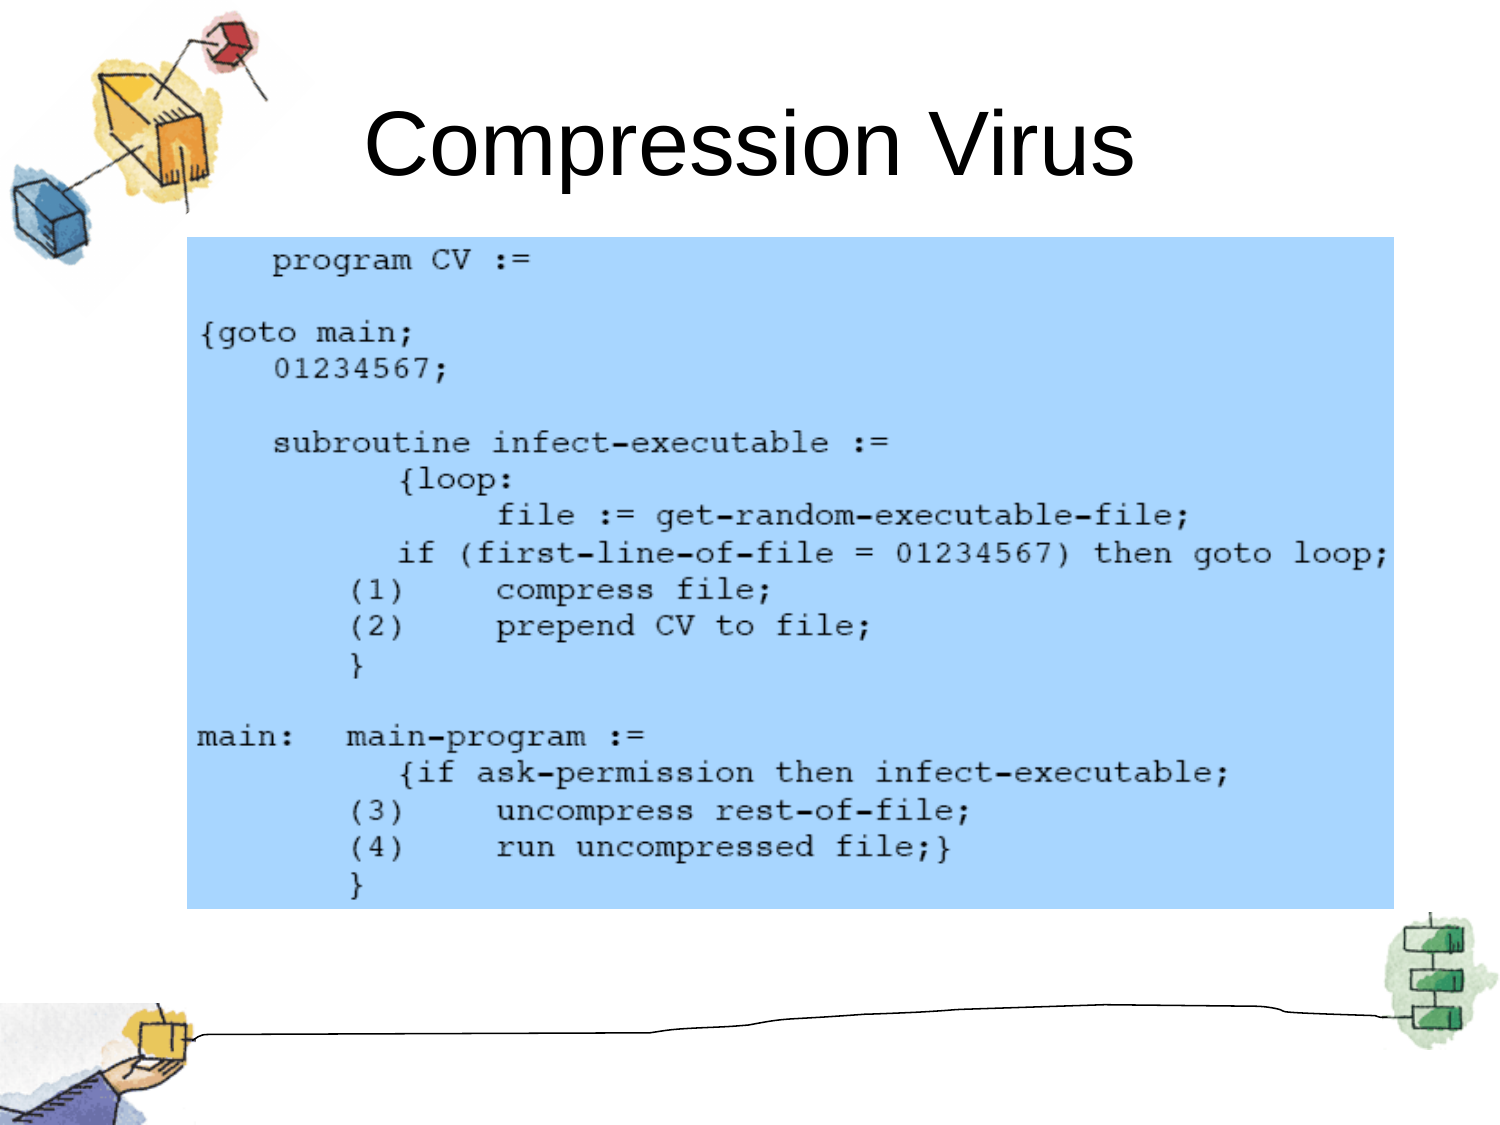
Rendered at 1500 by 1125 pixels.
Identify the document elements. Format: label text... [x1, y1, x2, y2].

picture [114, 0, 274, 44]
picture [0, 85, 167, 316]
title Compression Virus [74, 44, 1426, 233]
picture [1382, 912, 1500, 1050]
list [187, 237, 1395, 909]
picture [0, 1003, 196, 1125]
